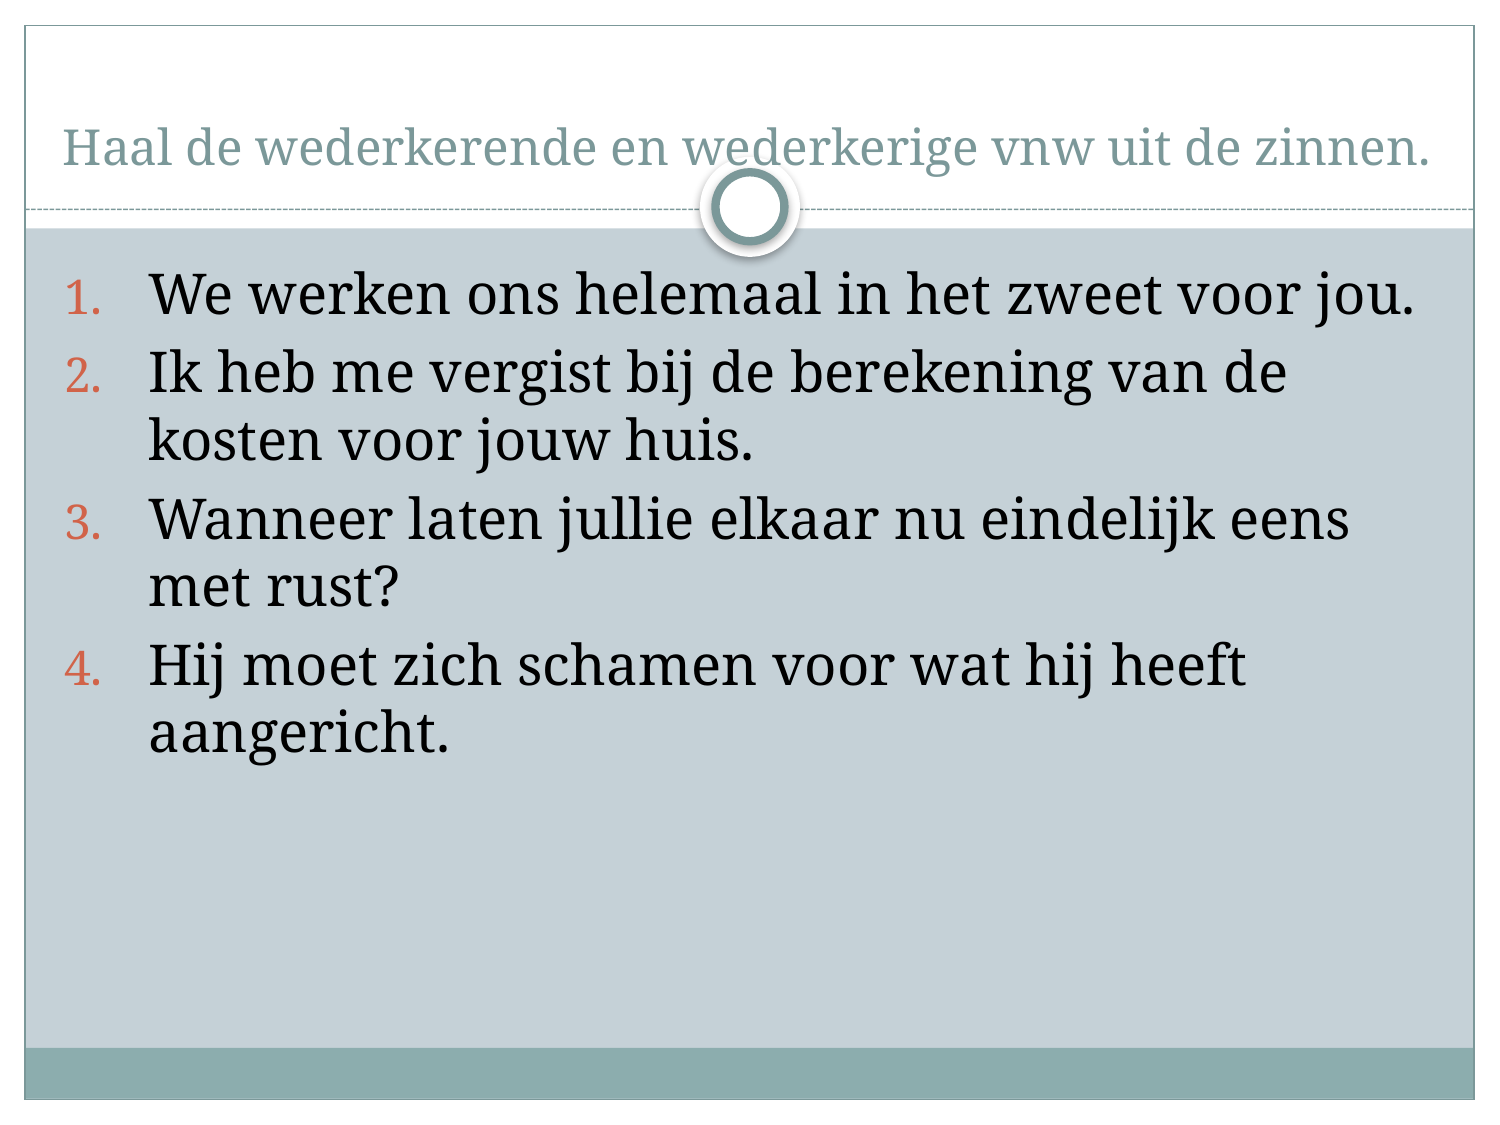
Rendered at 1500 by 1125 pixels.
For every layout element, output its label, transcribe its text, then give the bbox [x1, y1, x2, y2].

title Haal de wederkerende en wederkerige vnw uit de zinnen. [46, 58, 1447, 184]
list We werken ons helemaal in het zweet voor jou. Ik heb me vergist bij de berekening van de kosten voor jouw huis. Wanneer laten jullie elkaar nu eindelijk eens met rust? Hij moet zich schamen voor wat hij heeft aangericht. [49, 250, 1445, 1001]
